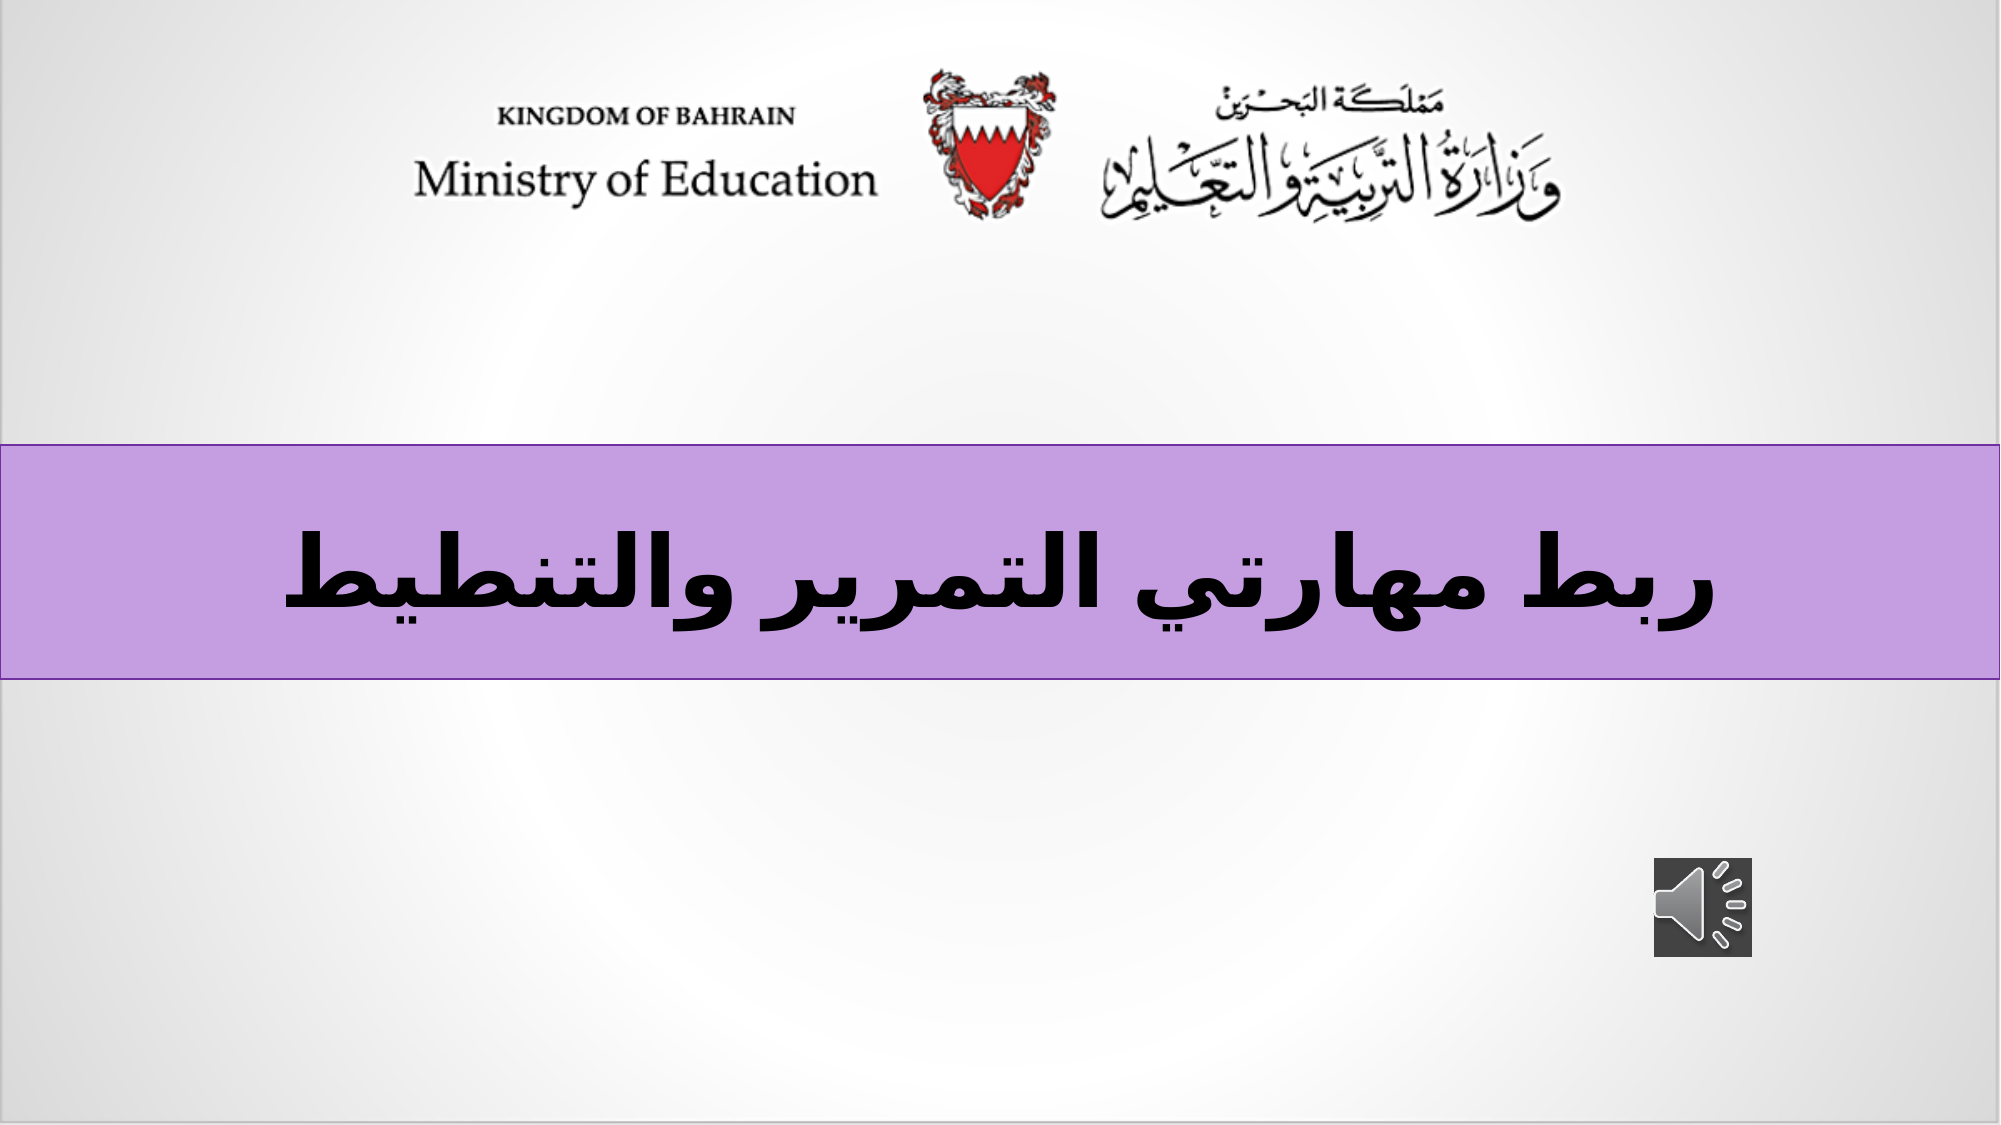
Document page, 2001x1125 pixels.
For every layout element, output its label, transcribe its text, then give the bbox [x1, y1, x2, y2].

text_box ربط مهارتي التمرير والتنطيط [0, 444, 2000, 680]
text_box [1652, 857, 1753, 958]
picture [0, 0, 2001, 1125]
